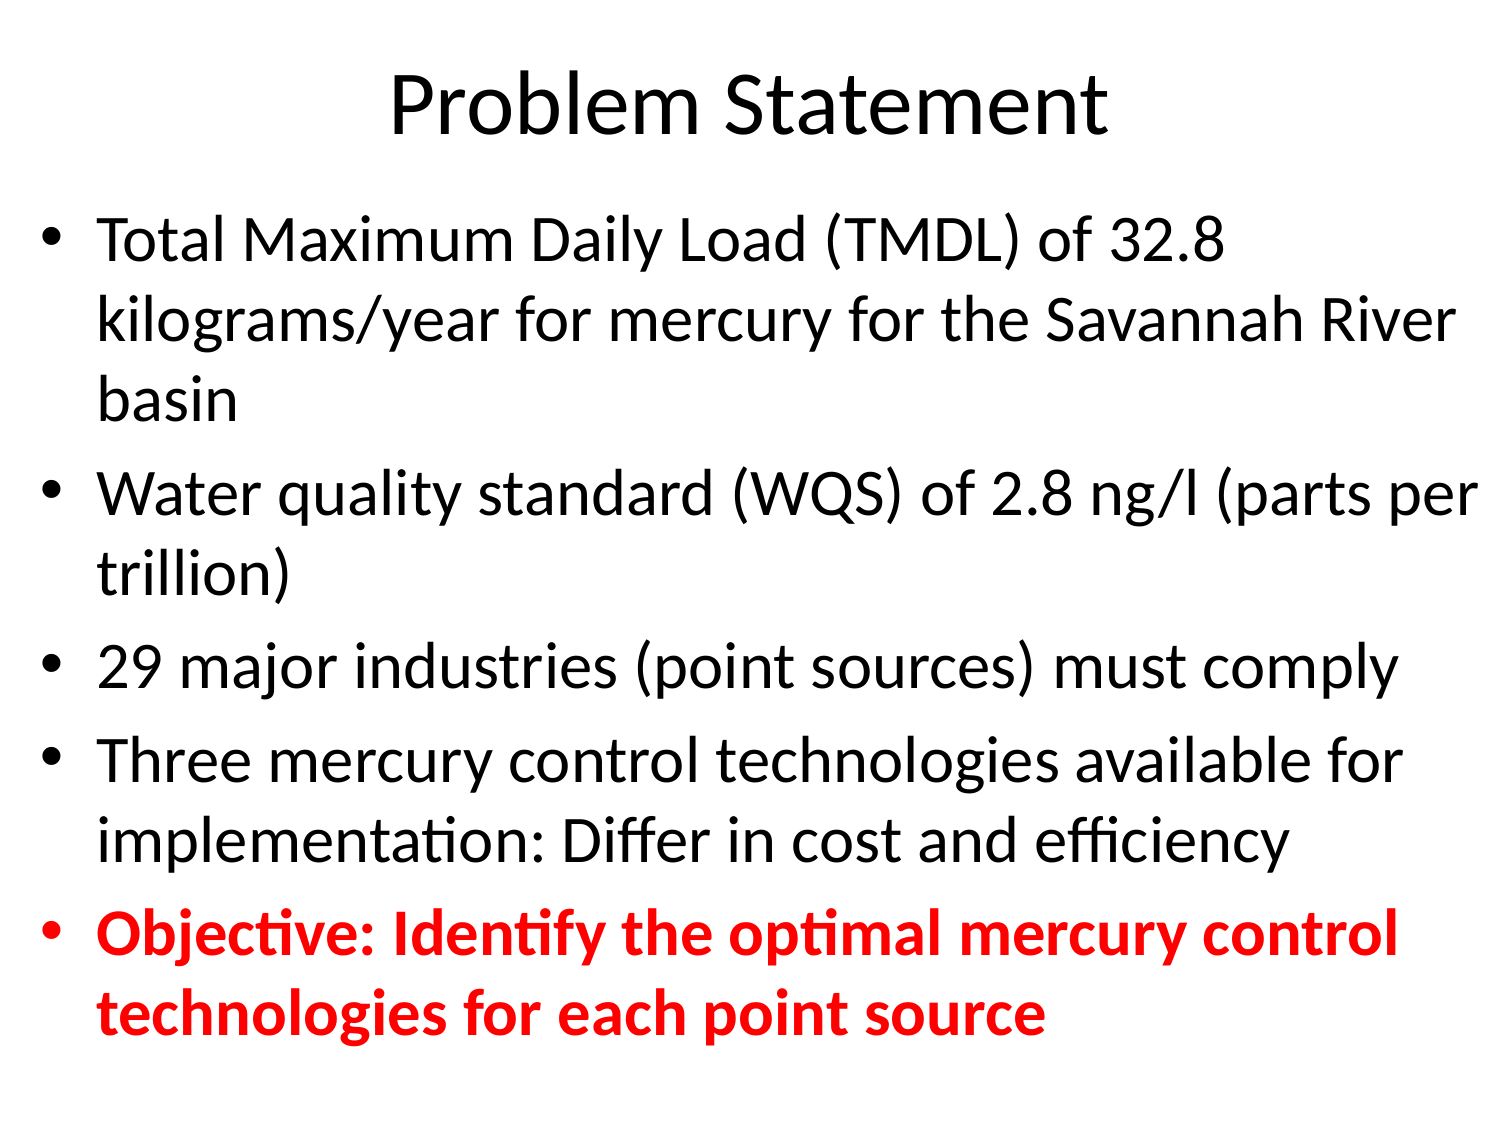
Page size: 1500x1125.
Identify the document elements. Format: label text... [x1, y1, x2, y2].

list Total Maximum Daily Load (TMDL) of 32.8 kilograms/year for mercury for the Savannah River basin Water quality standard (WQS) of 2.8 ng/l (parts per trillion) 29 major industries (point sources) must comply Three mercury control technologies available for implementation: Differ in cost and efficiency Objective: Identify the optimal mercury control technologies for each point source [24, 187, 1500, 1063]
title Problem Statement [75, 4, 1425, 187]
